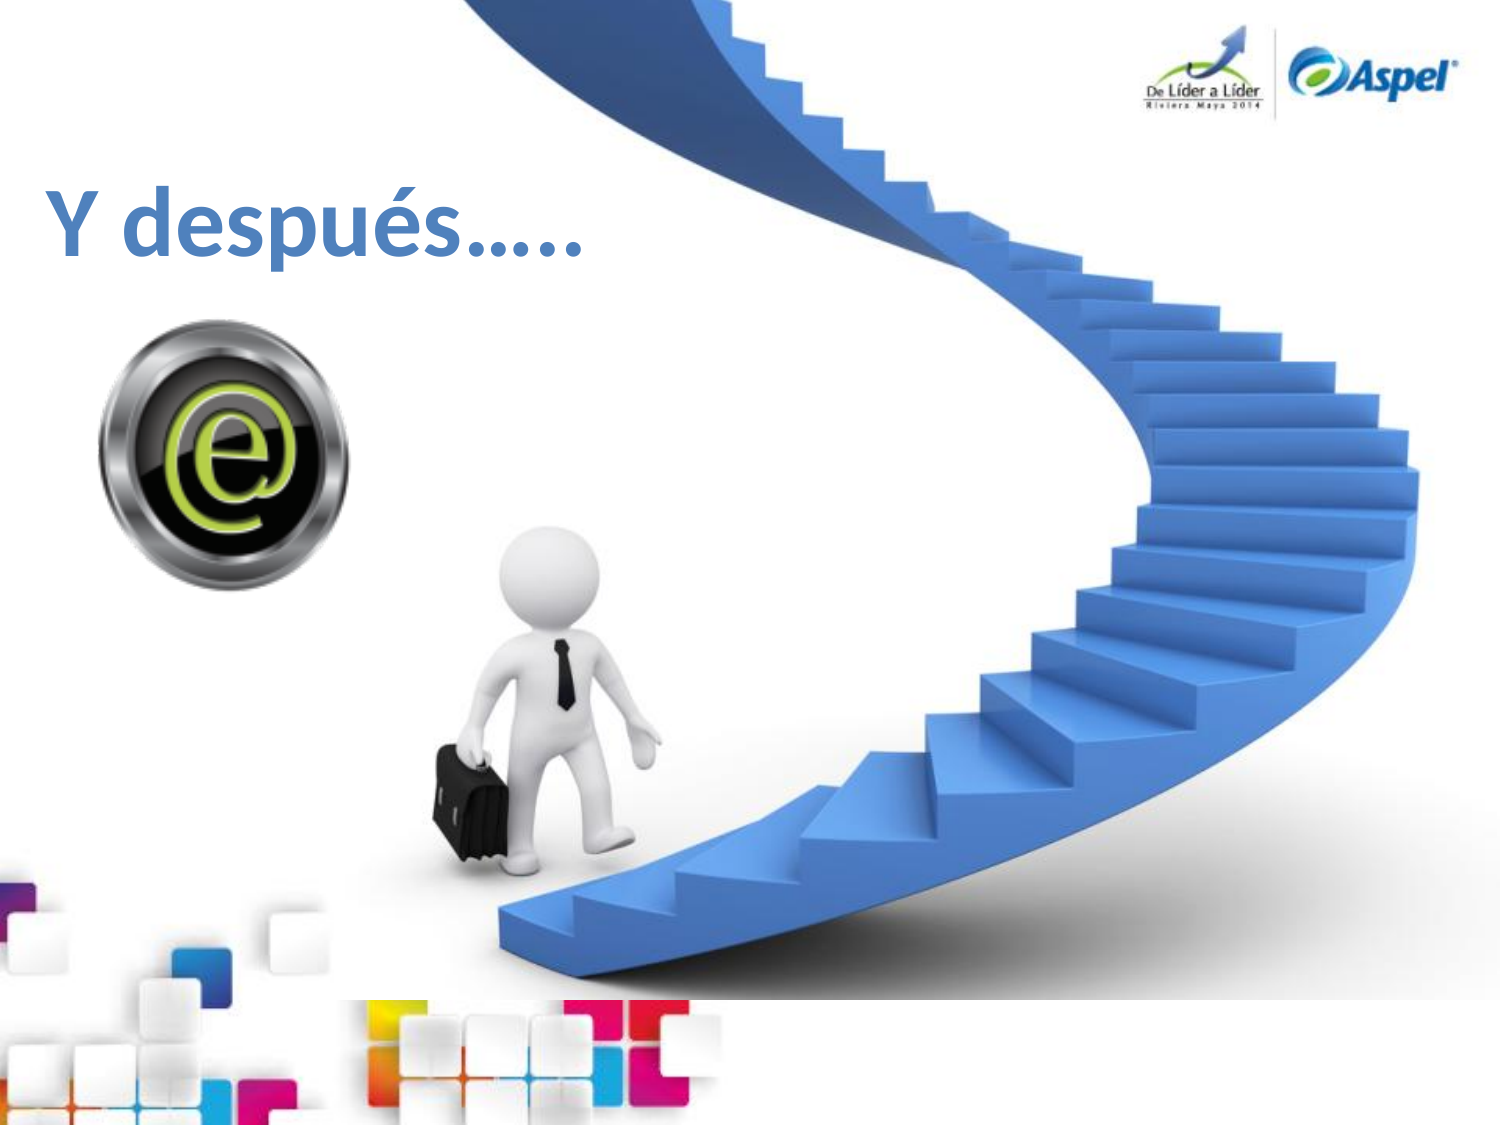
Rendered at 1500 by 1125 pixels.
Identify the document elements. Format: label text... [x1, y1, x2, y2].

text_box Y después….. [32, 149, 329, 284]
picture [0, 0, 1500, 1125]
